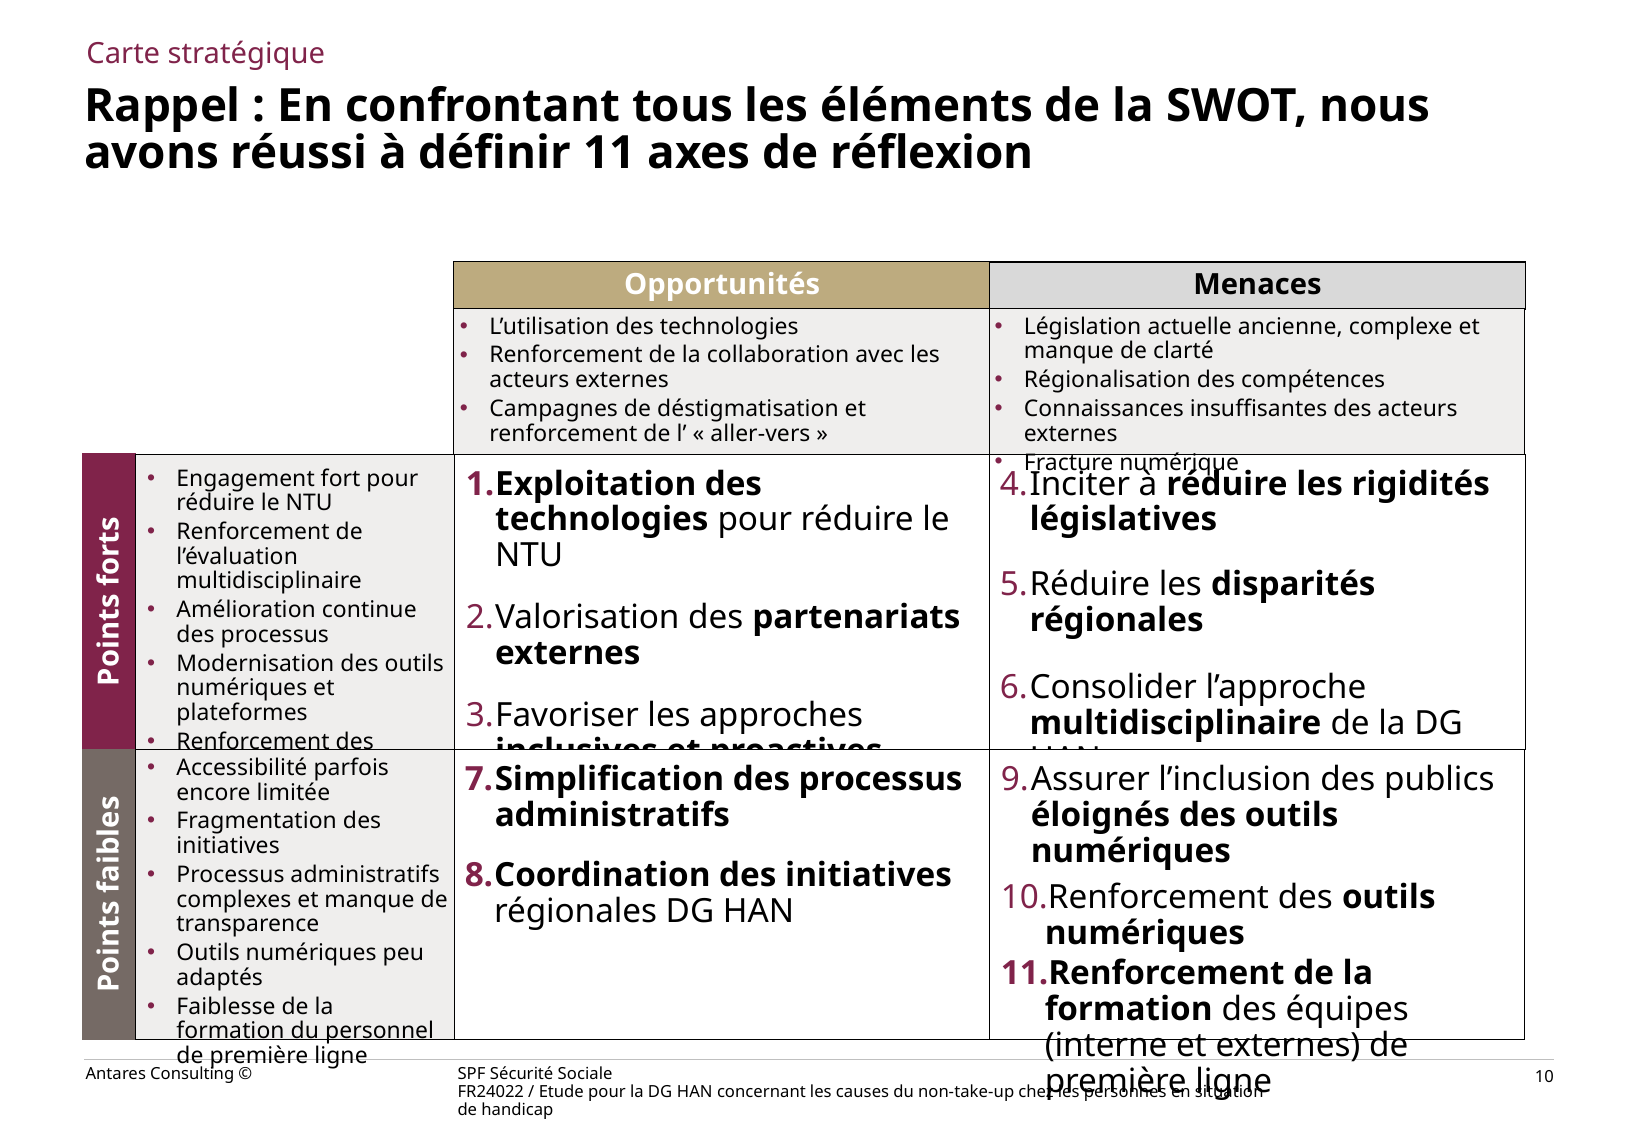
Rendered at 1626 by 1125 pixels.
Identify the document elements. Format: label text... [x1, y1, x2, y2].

text_box Opportunités [453, 261, 989, 308]
text_box L’utilisation des technologies Renforcement de la collaboration avec les acteurs externes Campagnes de déstigmatisation et renforcement de l’ « aller-vers » [453, 308, 990, 455]
text_box Accessibilité parfois encore limitée Fragmentation des initiatives Processus administratifs complexes et manque de transparence Outils numériques peu adaptés Faiblesse de la formation du personnel de première ligne [135, 749, 455, 1040]
text_box Engagement fort pour réduire le NTU Renforcement de l’évaluation multidisciplinaire Amélioration continue des processus Modernisation des outils numériques et plateformes Renforcement des effectifs [135, 454, 454, 749]
text_box Menaces [989, 261, 1526, 310]
text_box Assurer l’inclusion des publics éloignés des outils numériques Renforcement des outils numériques Renforcement de la formation des équipes (interne et externes) de première ligne [989, 749, 1525, 1040]
text_box Législation actuelle ancienne, complexe et manque de clarté Régionalisation des compétences Connaissances insuffisantes des acteurs externes Fracture numérique [990, 308, 1525, 455]
text_box Carte stratégique [86, 38, 1522, 70]
text_box Simplification des processus administratifs Coordination des initiatives régionales DG HAN [455, 749, 989, 1040]
text_box Points faibles [82, 749, 135, 1040]
text_box Exploitation des technologies pour réduire le NTU Valorisation des partenariats externes Favoriser les approches inclusives et proactives [454, 455, 990, 749]
text_box Inciter à réduire les rigidités législatives Réduire les disparités régionales Consolider l’approche multidisciplinaire de la DG HAN [990, 454, 1526, 750]
text_box Points forts [82, 453, 136, 749]
title Rappel : En confrontant tous les éléments de la SWOT, nous avons réussi à définir 11 axes de réflexion [84, 82, 1550, 229]
